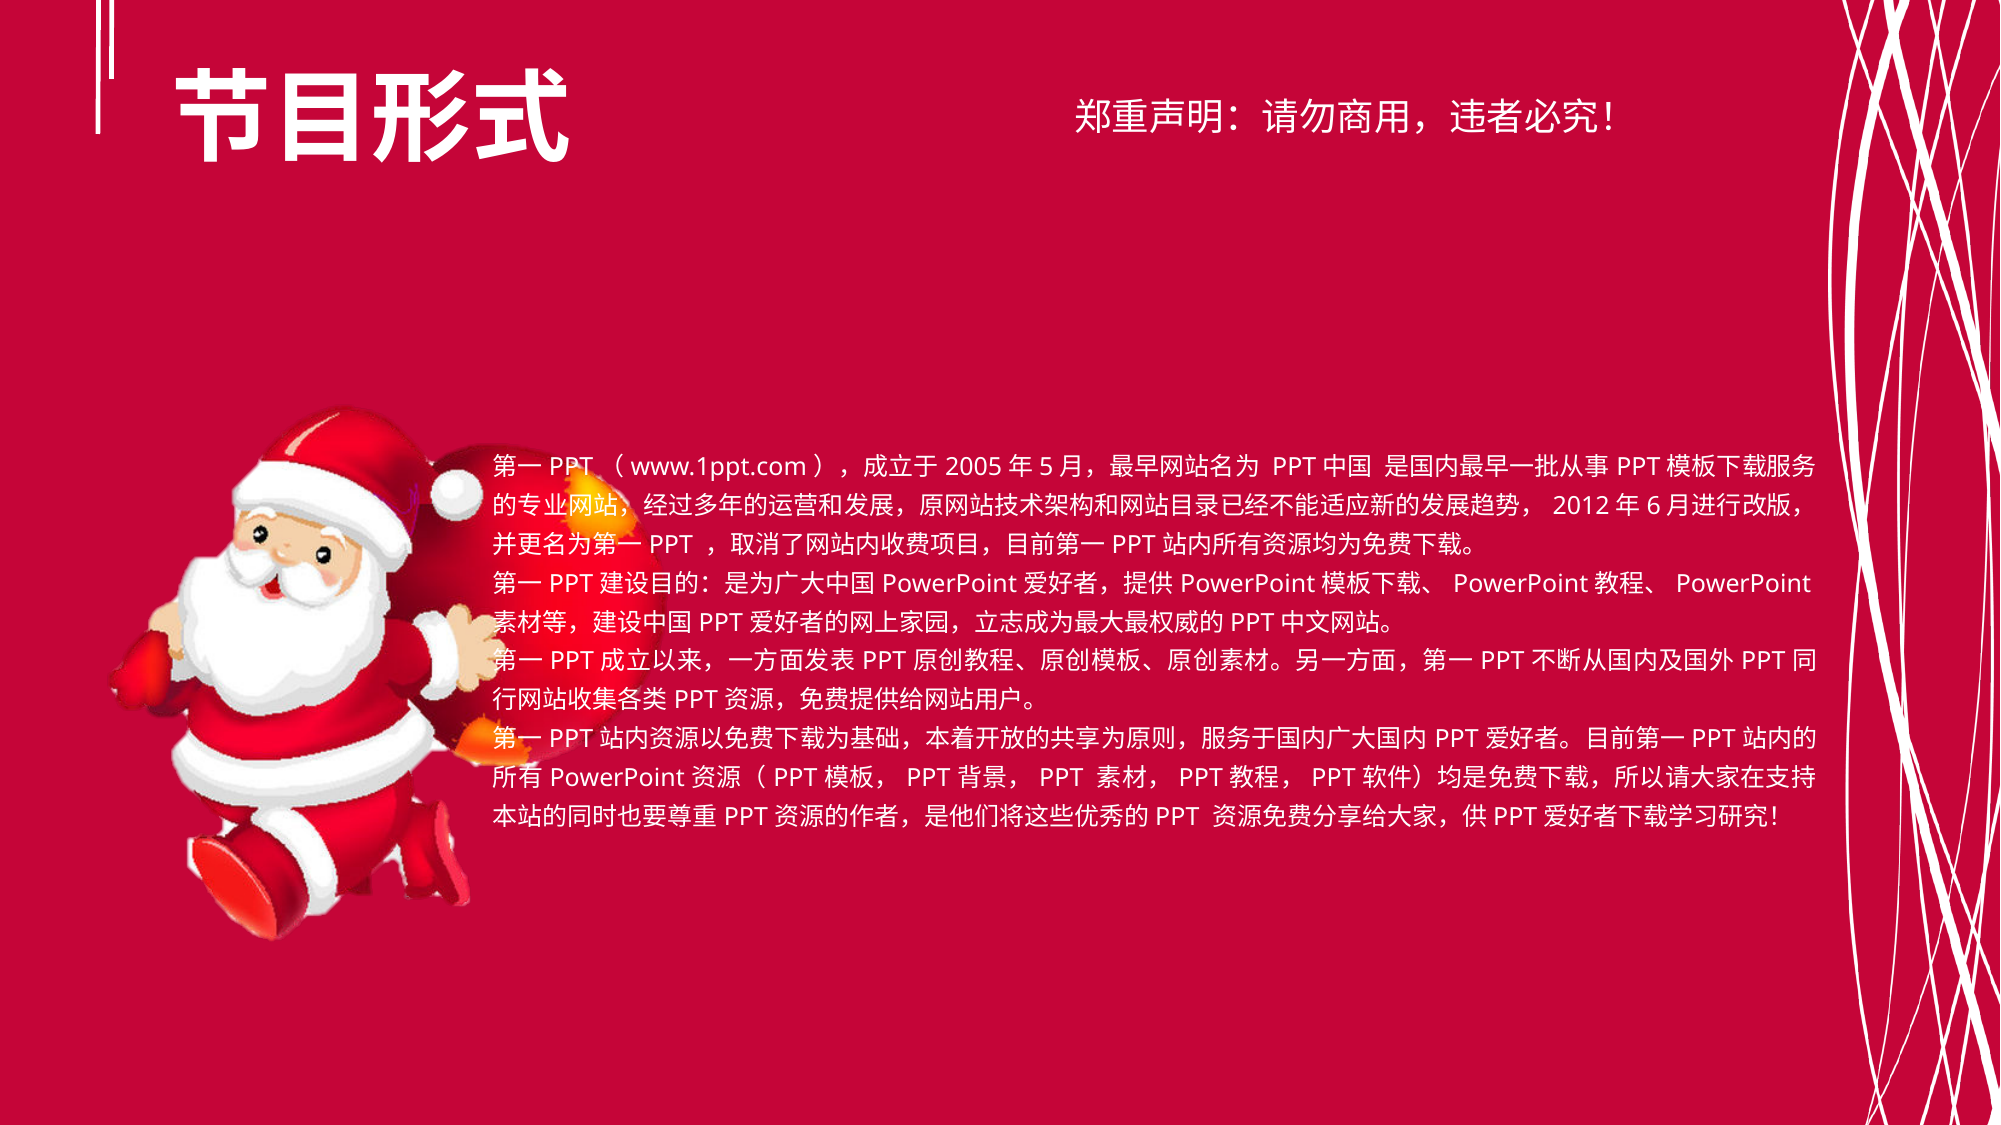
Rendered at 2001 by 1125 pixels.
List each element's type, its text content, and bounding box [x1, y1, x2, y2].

title 节目形式 [156, 58, 602, 170]
picture [1828, 0, 2000, 1125]
text_box 第一PPT（www.1ppt.com），成立于2005年5月，最早网站名为 PPT中国 是国内最早一批从事PPT模板下载服务的专业网站，经过多年的运营和发展，原网站技术架构和网站目录已经不能适应新的发展趋势，2012年6月进行改版，并更名为第一PPT ，取消了网站内收费项目，目前第一PPT站内所有资源均为免费下载。 第一PPT建设目的：是为广大中国PowerPoint爱好者，提供PowerPoint模板下载、PowerPoint教程、PowerPoint素材等，建设中国PPT爱好者的网上家园，立志成为最大最权威的PPT中文网站。 第一PPT成立以来，一方面发表PPT原创教程、原创模板、原创素材。另一方面，第一PPT不断从国内及国外PPT同行网站收集各类PPT资源，免费提供给网站用户。 第一PPT站内资源以免费下载为基础，本着开放的共享为原则，服务于国内广大国内PPT爱好者。目前第一PPT站内的所有PowerPoint资源（PPT模板，PPT背景，PPT 素材，PPT教程，PPT软件）均是免费下载，所以请大家在支持本站的同时也要尊重PPT资源的作者，是他们将这些优秀的PPT 资源免费分享给大家，供PPT爱好者下载学习研究！ [713, 434, 1832, 839]
picture [72, 370, 708, 984]
